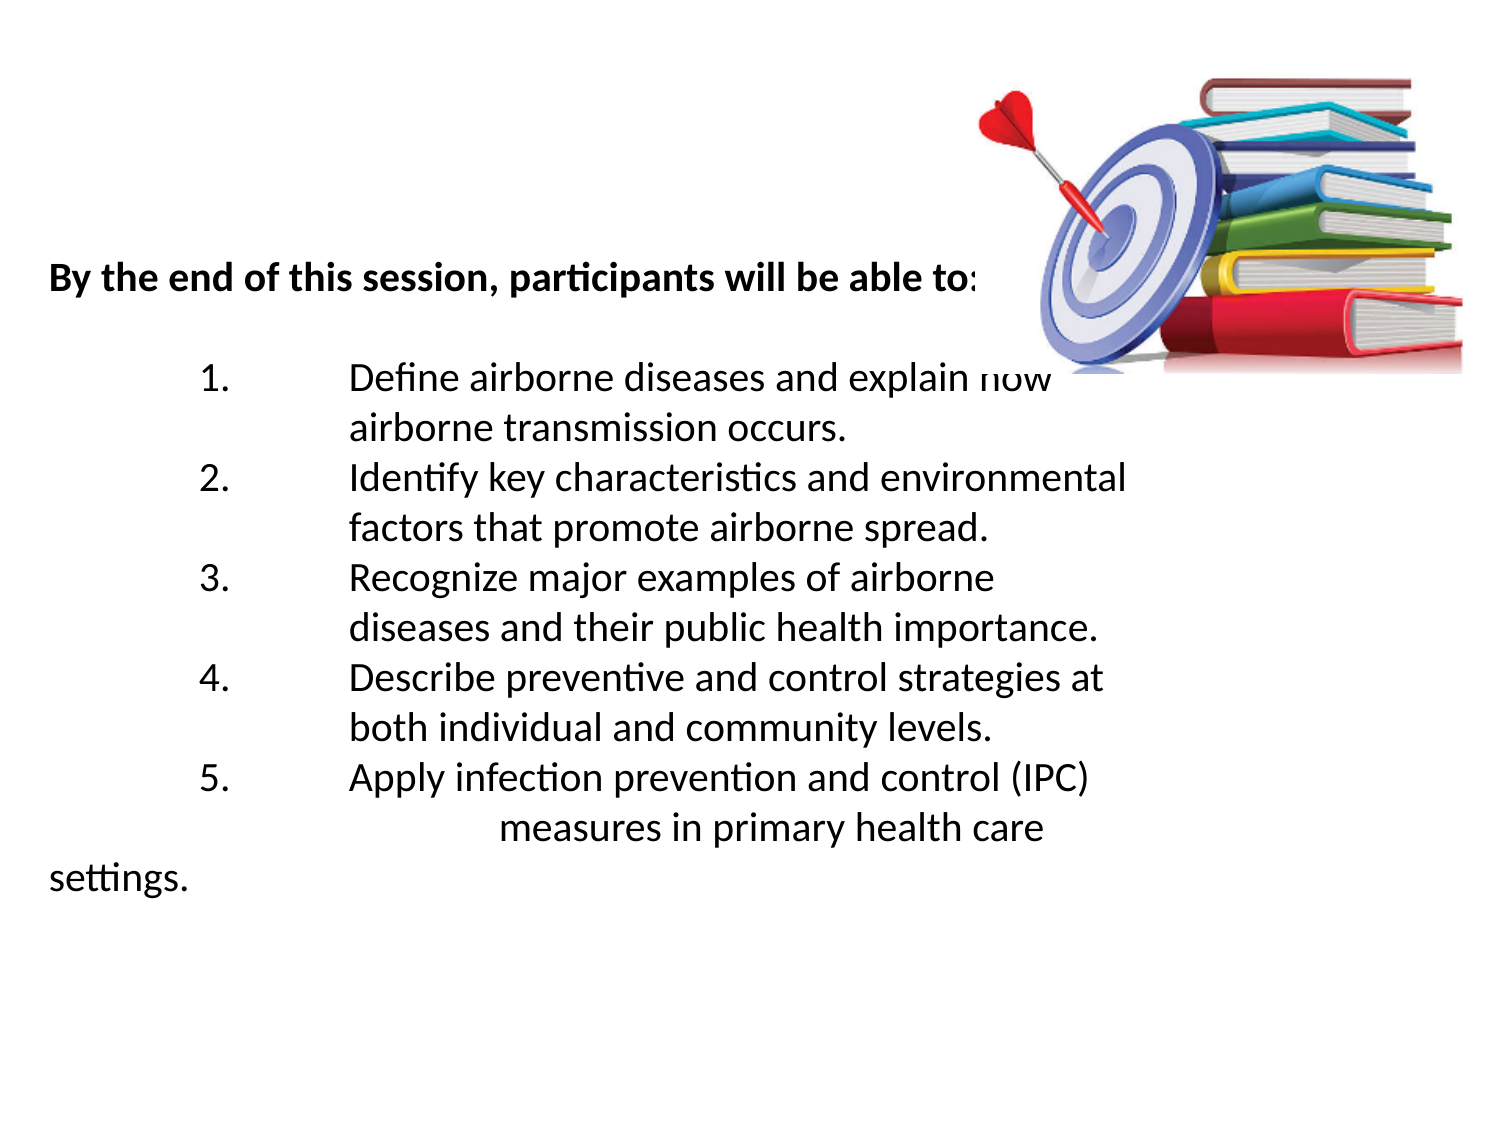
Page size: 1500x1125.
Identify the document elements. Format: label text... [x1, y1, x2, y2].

picture [974, 74, 1466, 374]
title By the end of this session, participants will be able to: 1. Define airborne diseases and explain how airborne transmission occurs. 2. Identify key characteristics and environmental factors that promote airborne spread. 3. Recognize major examples of airborne diseases and their public health importance. 4. Describe preventive and control strategies at both individual and community levels. 5. Apply infection prevention and control (IPC) measures in primary health care settings. [33, 275, 1167, 925]
